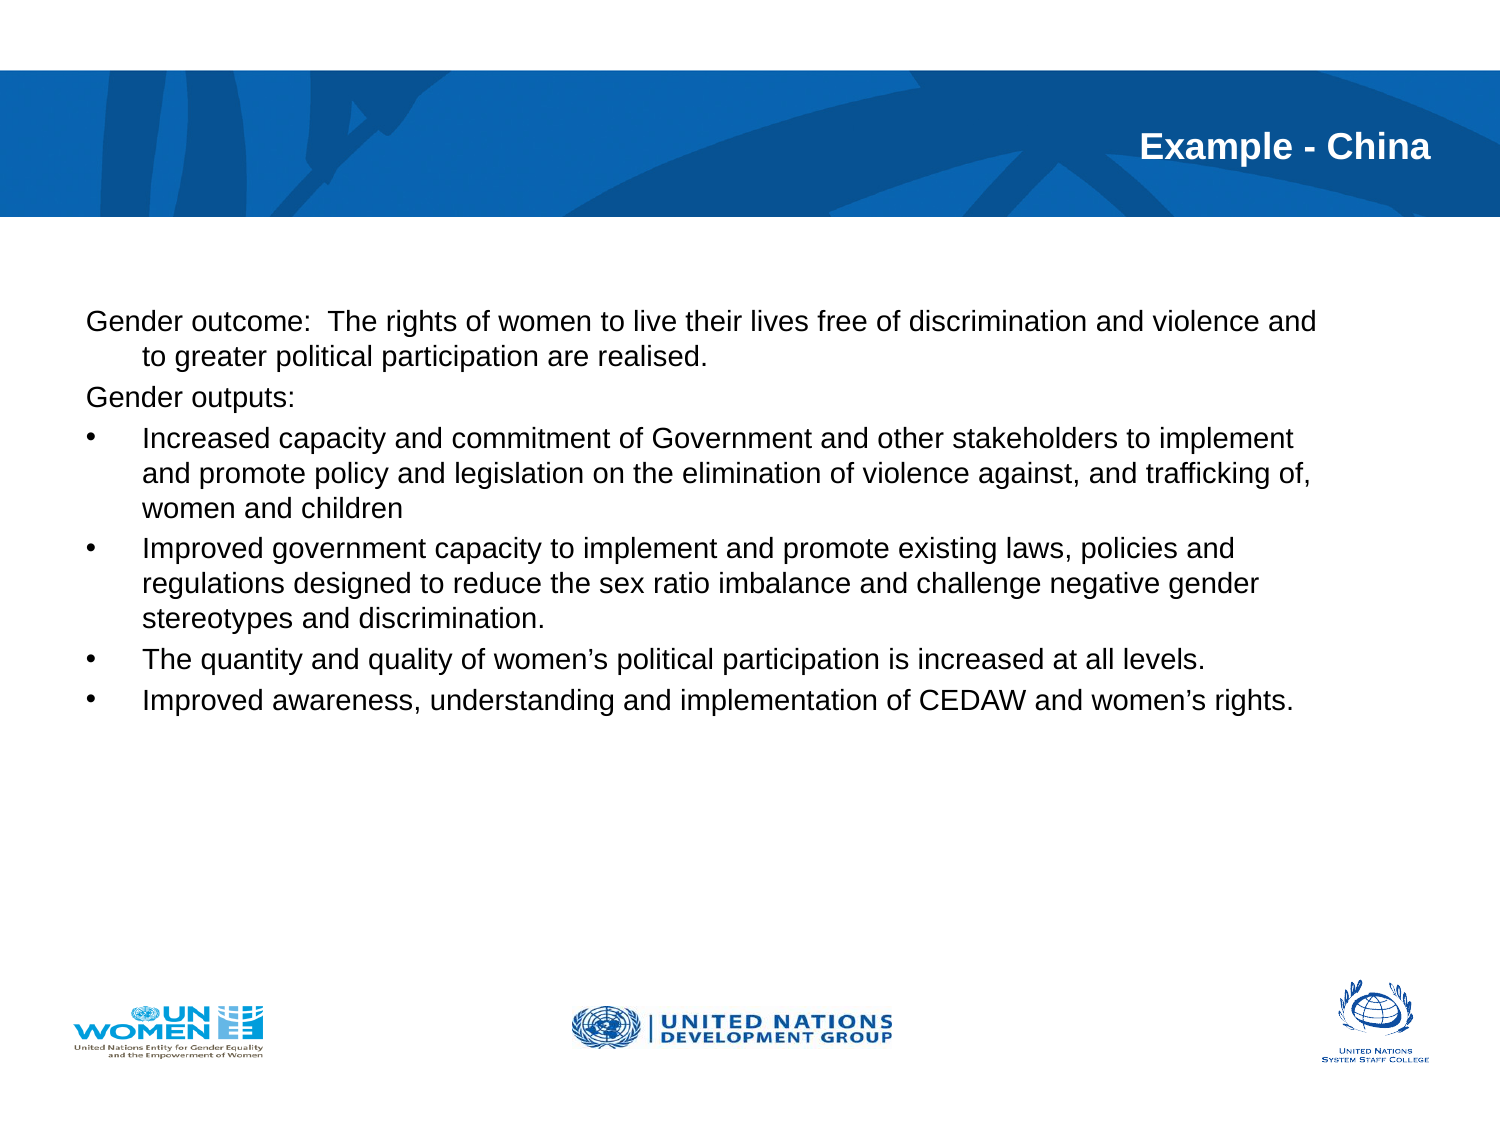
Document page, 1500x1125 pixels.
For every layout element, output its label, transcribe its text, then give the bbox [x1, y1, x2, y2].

picture [73, 1006, 263, 1059]
picture [194, 1006, 204, 1013]
picture [170, 1006, 179, 1018]
picture [572, 1006, 892, 1049]
picture [0, 70, 1500, 217]
picture [1322, 979, 1429, 1063]
list Gender outcome: The rights of women to live their lives free of discrimination and violence and to greater political participation are realised. Gender outputs: Increased capacity and commitment of Government and other stakeholders to implement and promote policy and legislation on the elimination of violence against, and trafficking of, women and children Improved government capacity to implement and promote existing laws, policies and regulations designed to reduce the sex ratio imbalance and challenge negative gender stereotypes and discrimination. The quantity and quality of women’s political participation is increased at all levels. Improved awareness, understanding and implementation of CEDAW and women’s rights. [70, 295, 1346, 970]
title Example - China [171, 94, 1447, 195]
